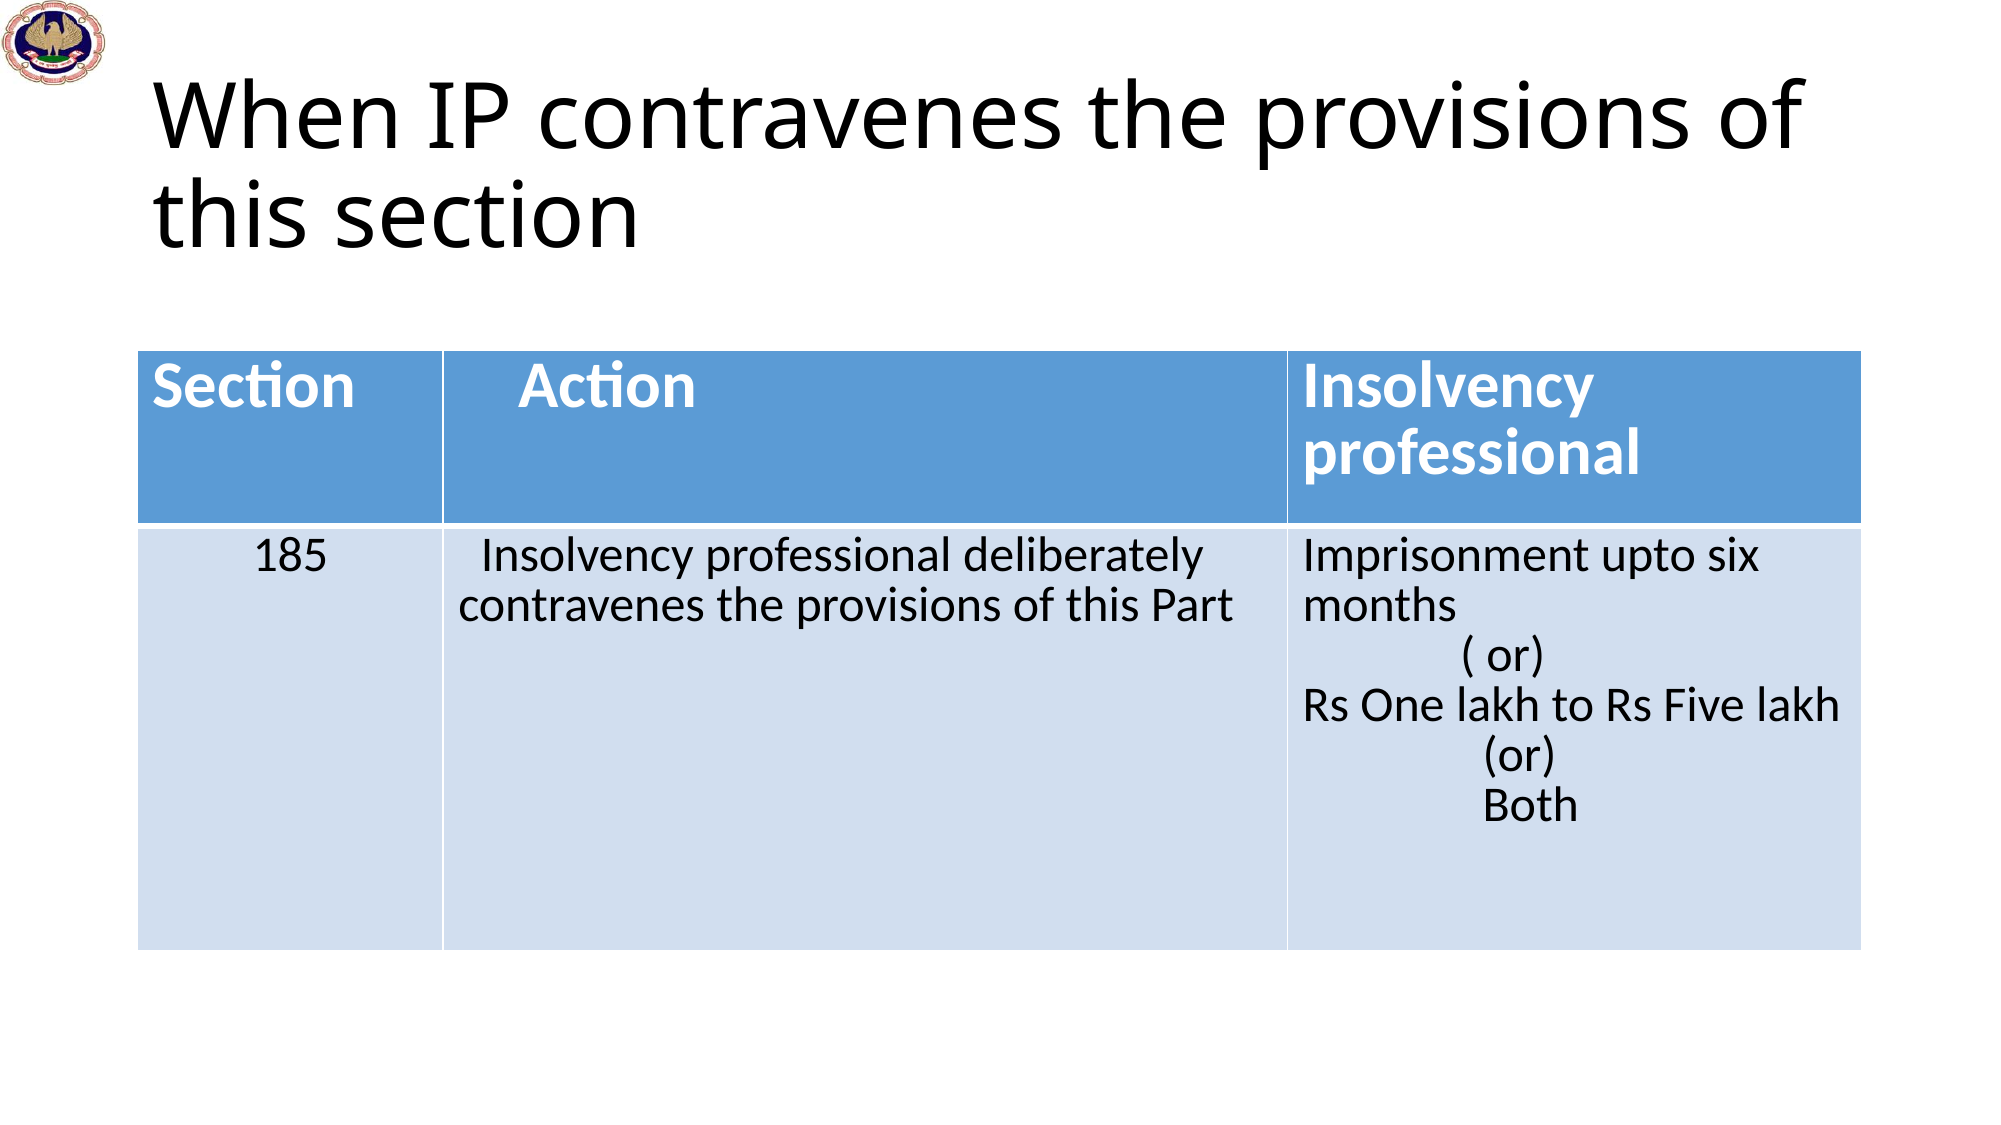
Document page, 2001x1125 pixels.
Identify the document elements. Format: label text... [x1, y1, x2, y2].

table_cell Imprisonment upto six months ( or) Rs One lakh to Rs Five lakh (or) Both [1288, 529, 1861, 950]
title When IP contravenes the provisions of this section [137, 59, 1863, 278]
table_header Section [138, 351, 442, 523]
table_header Action [444, 351, 1287, 523]
table_cell Insolvency professional deliberately contravenes the provisions of this Part [444, 529, 1287, 950]
picture [0, 0, 106, 86]
table_header Insolvency professional [1288, 351, 1861, 523]
table_cell 185 [138, 529, 442, 950]
